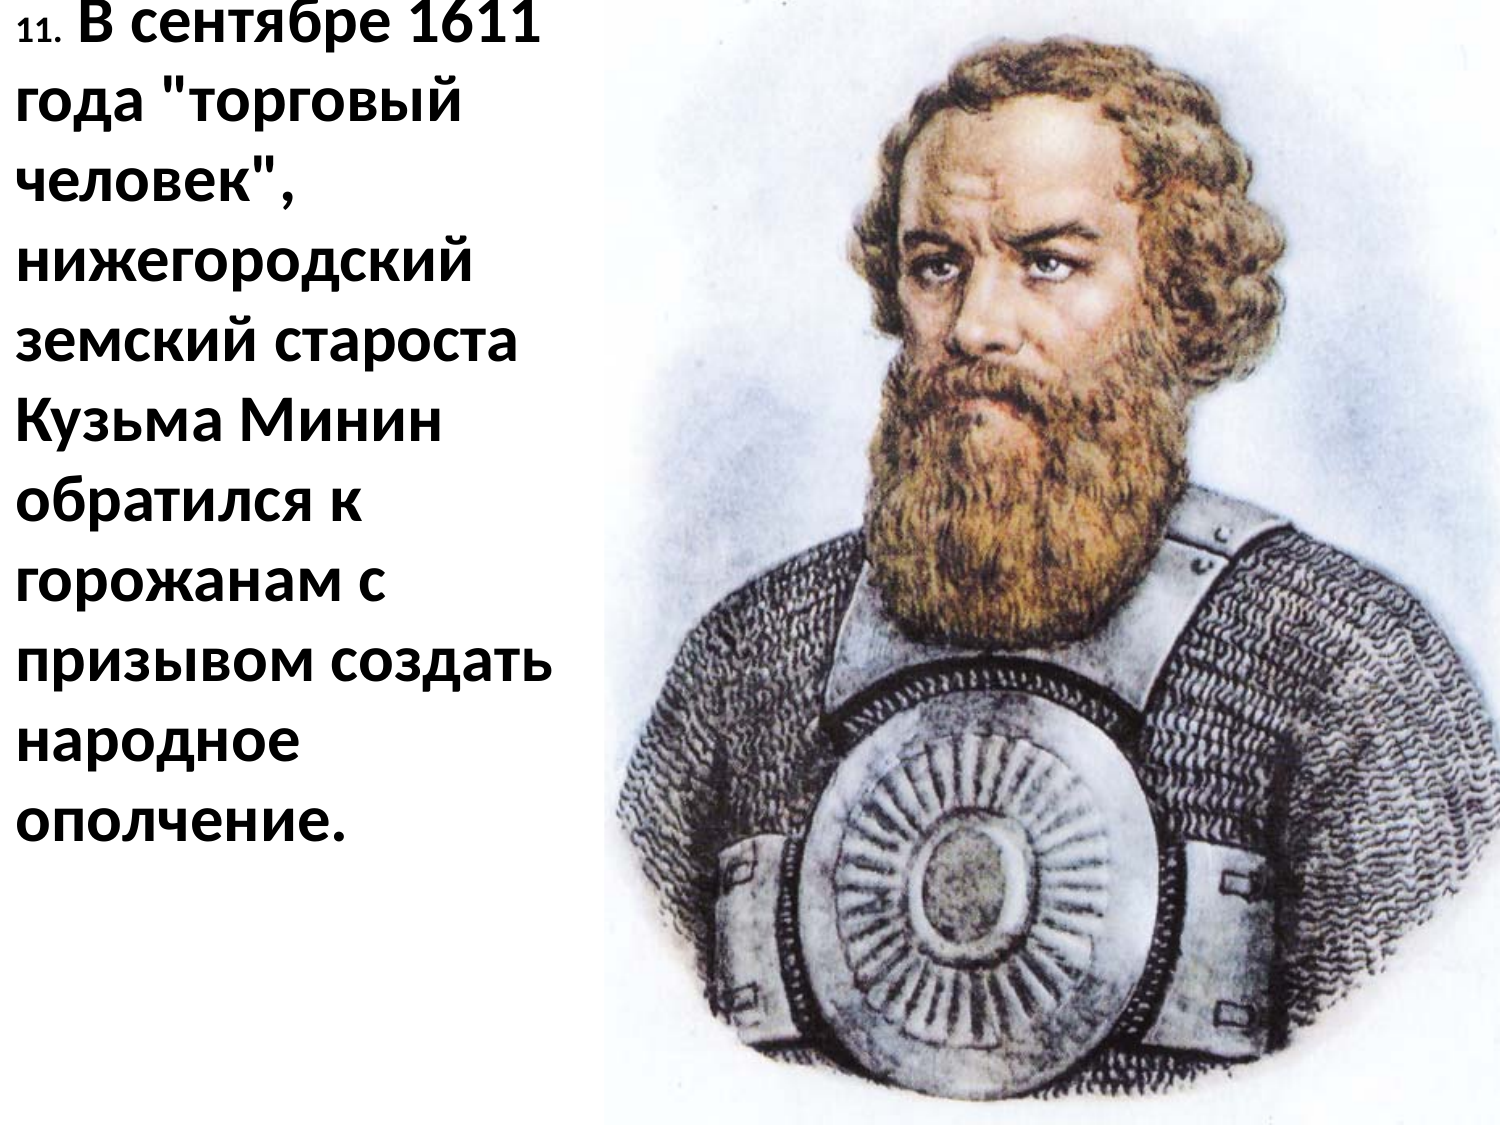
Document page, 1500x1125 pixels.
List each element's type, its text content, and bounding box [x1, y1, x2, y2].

title 11. В сентябре 1611 года "торговый человек", нижегородский земский староста Кузьма Минин обратился к горожанам с призывом создать народное ополчение. [0, 45, 598, 786]
picture [604, 0, 1500, 1125]
